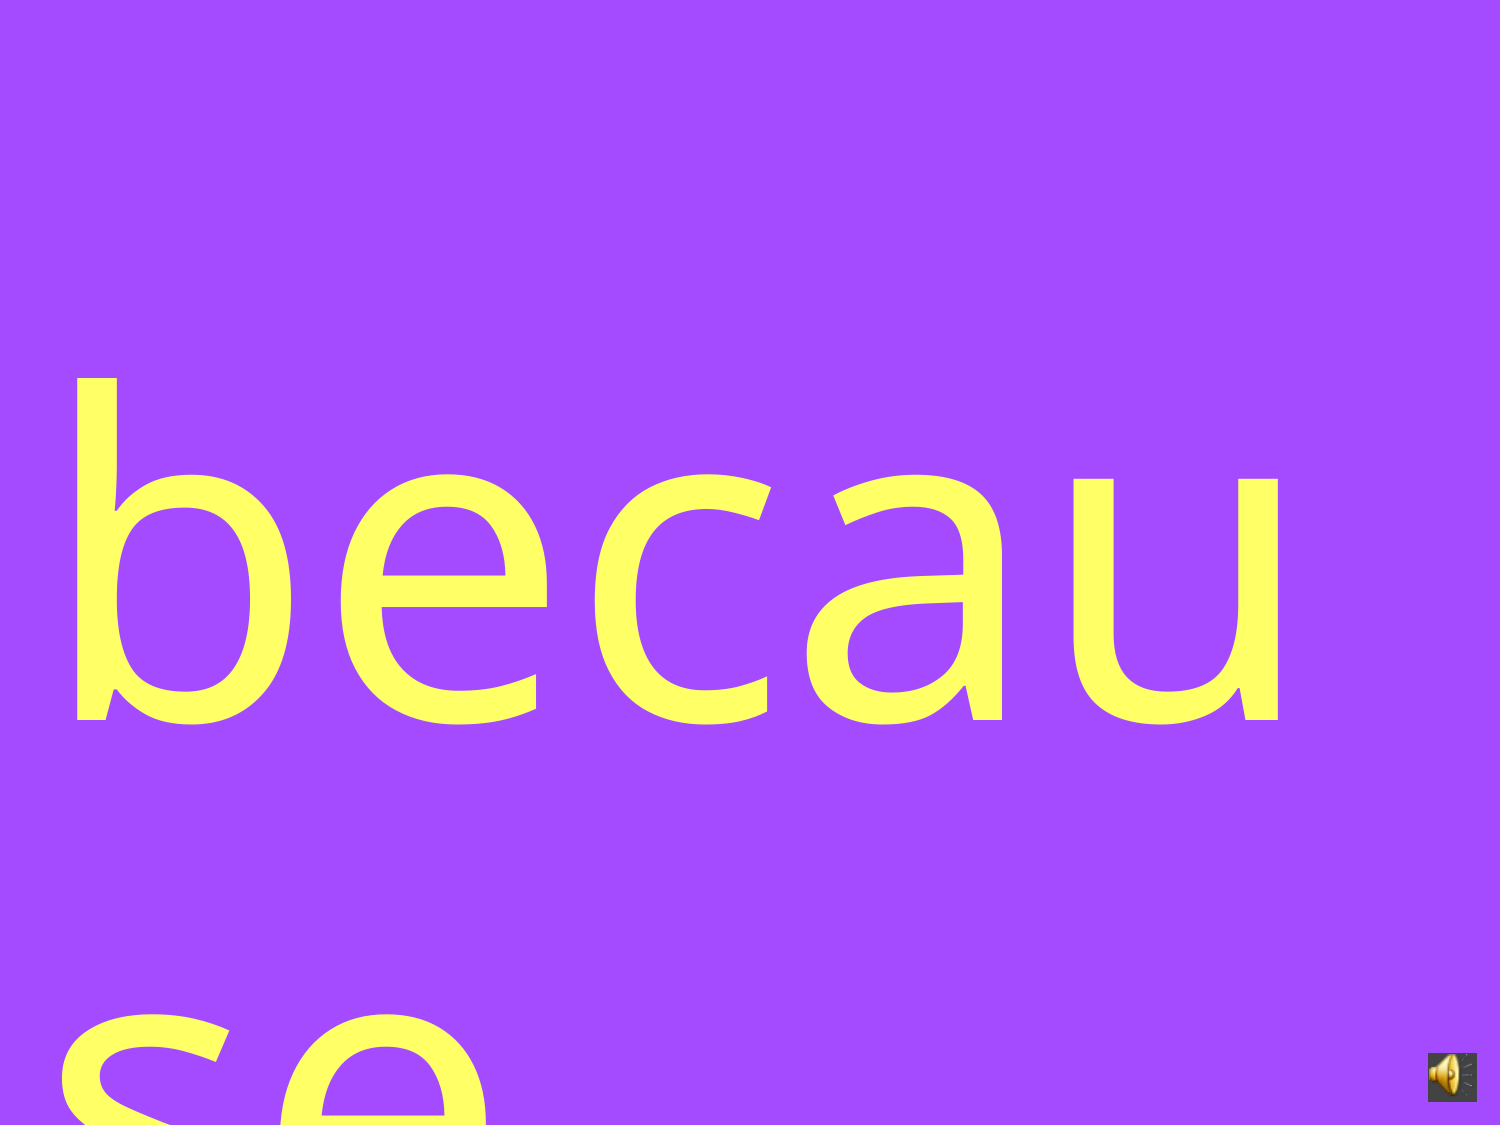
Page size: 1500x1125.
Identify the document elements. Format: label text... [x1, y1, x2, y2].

subtitle because [24, 262, 1463, 763]
picture [1427, 1052, 1478, 1103]
